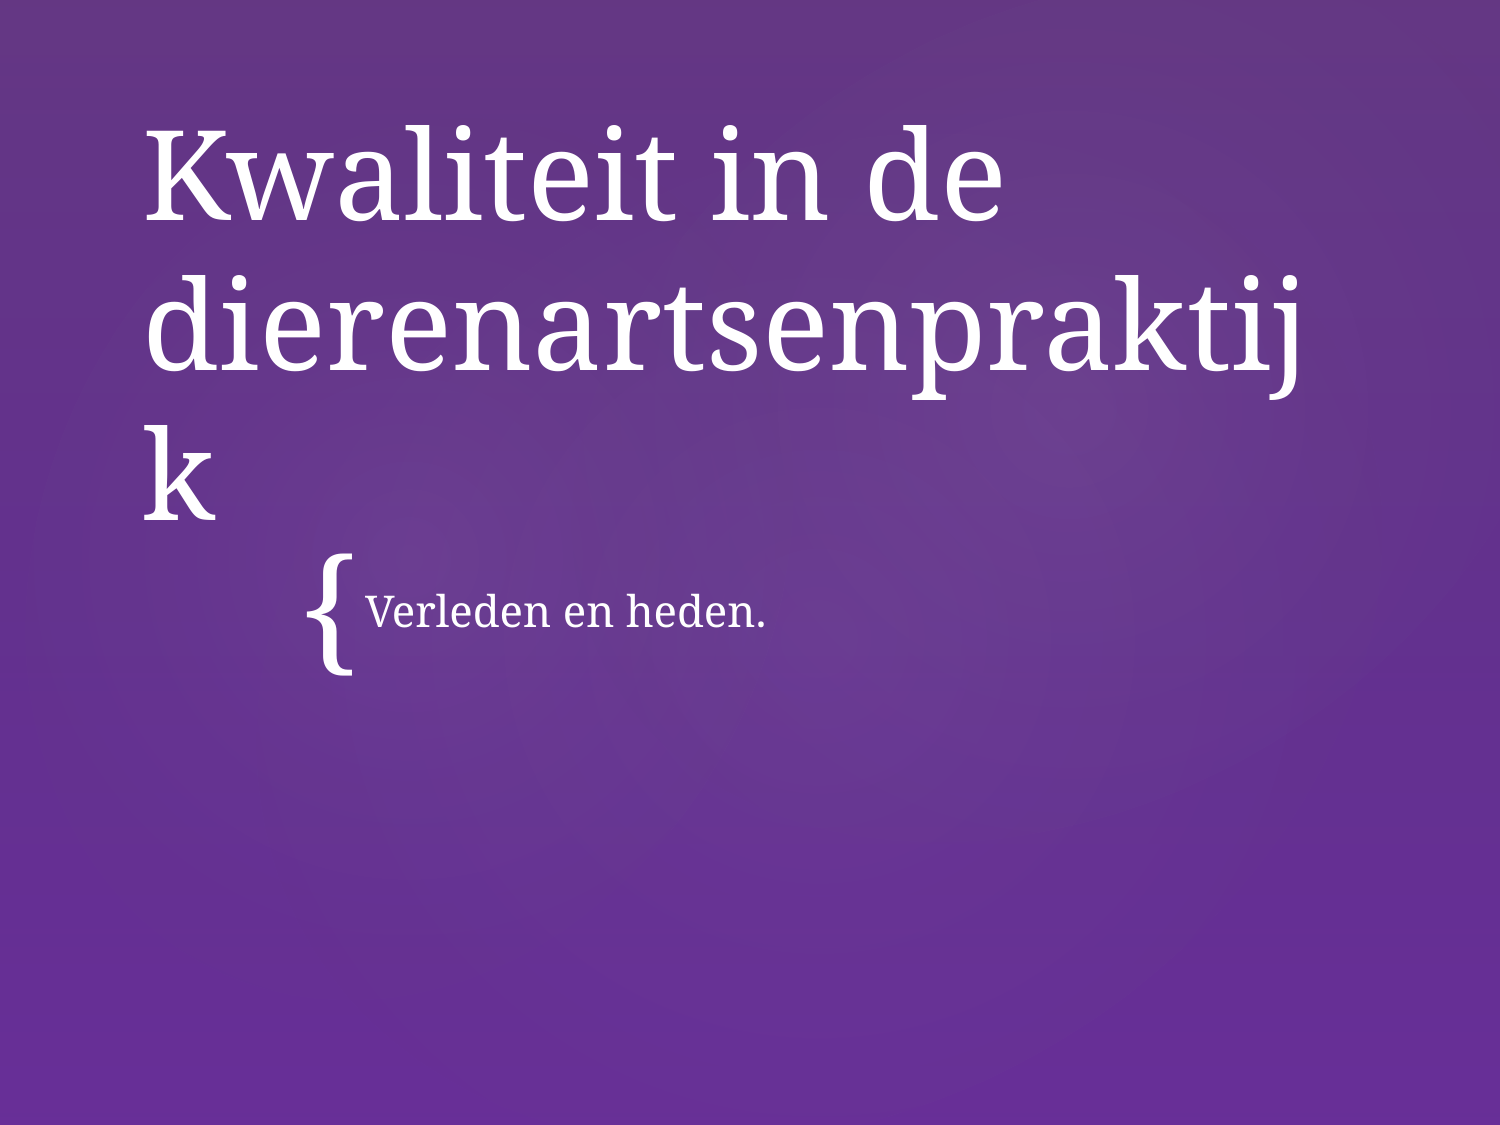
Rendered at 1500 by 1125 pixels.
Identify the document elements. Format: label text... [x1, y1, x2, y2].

title Kwaliteit in de dierenartsenpraktijk [127, 200, 1365, 554]
subtitle Verleden en heden. [350, 553, 1363, 667]
